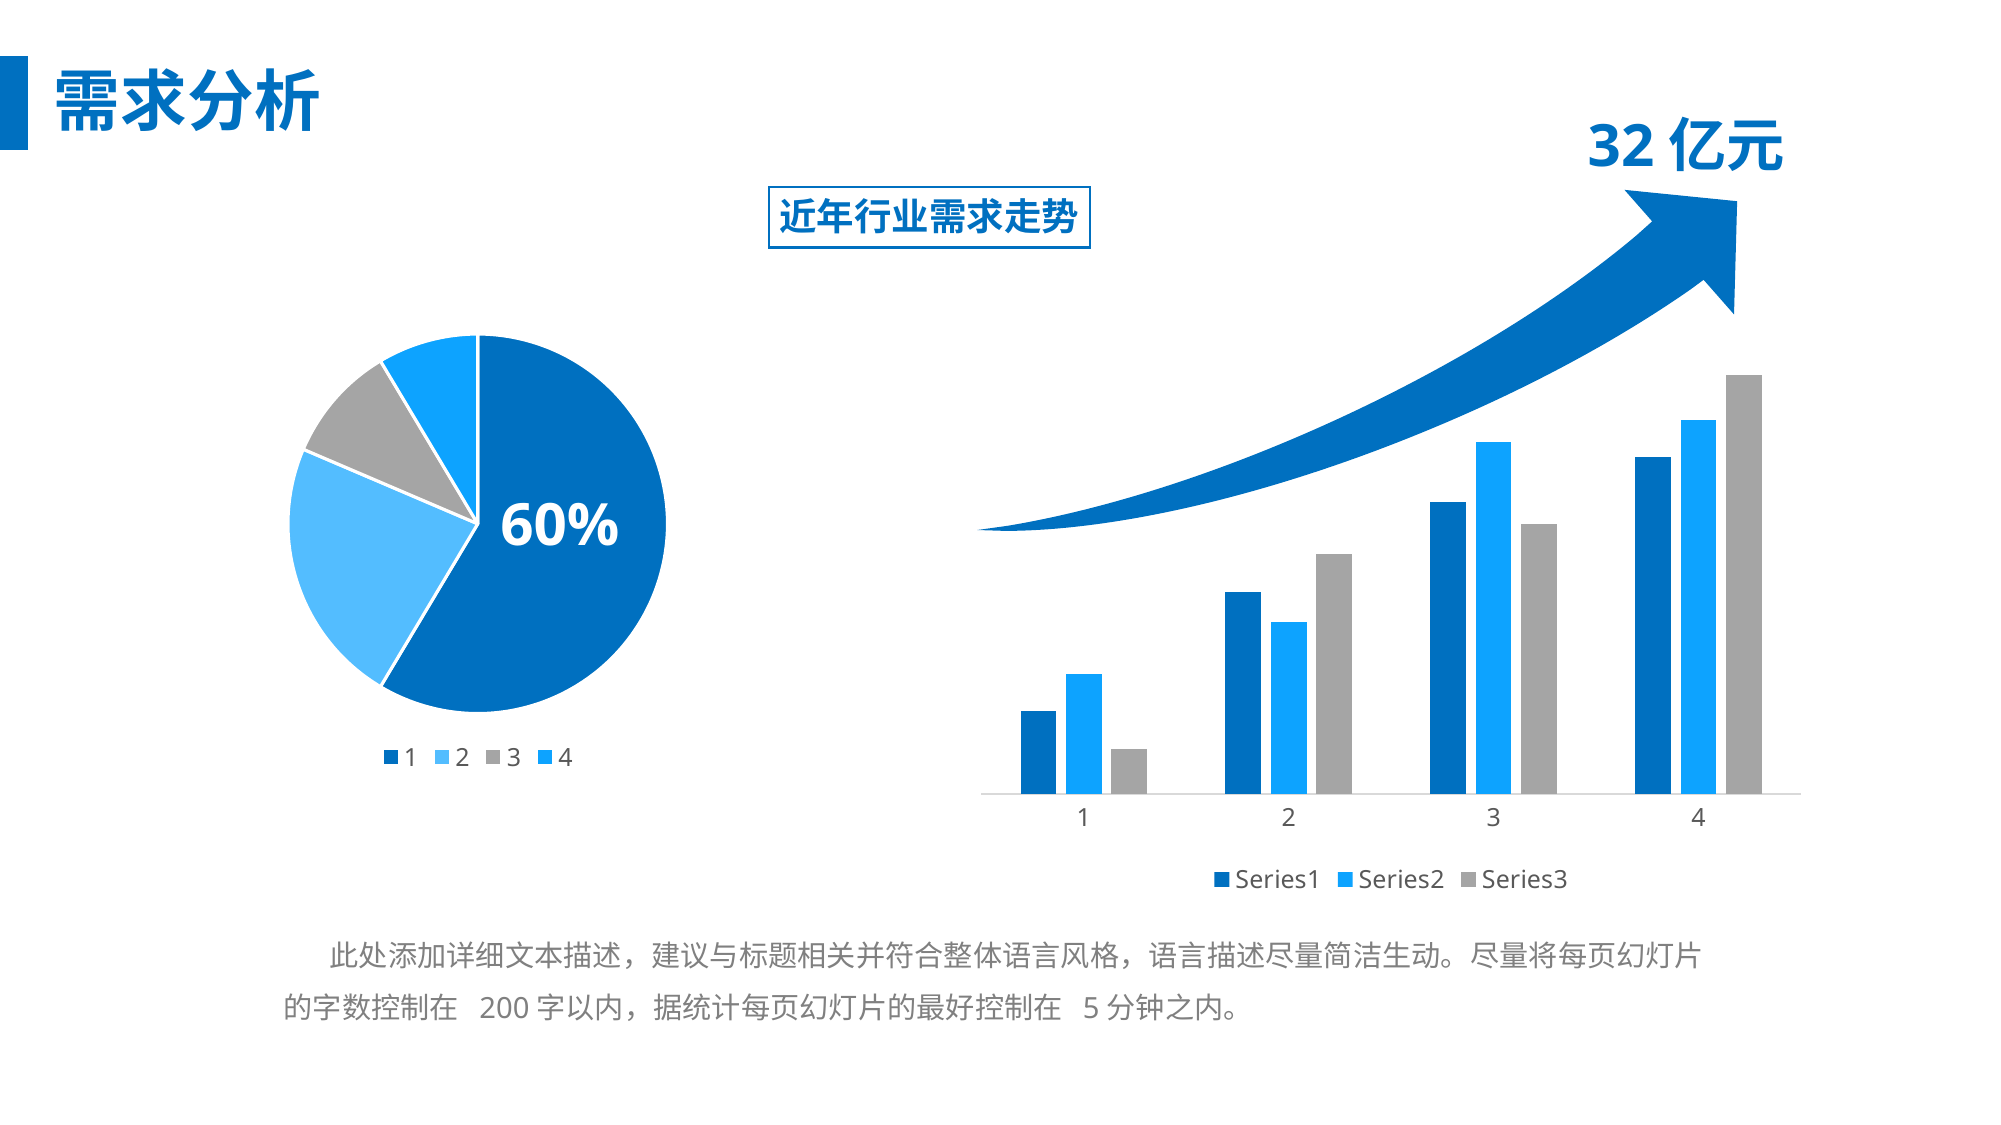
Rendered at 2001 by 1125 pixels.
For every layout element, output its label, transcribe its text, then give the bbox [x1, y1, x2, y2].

chart [136, 324, 819, 780]
text_box 32亿元 [1572, 101, 1832, 186]
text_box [764, 185, 1112, 248]
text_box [964, 227, 1819, 903]
text_box 此处添加详细文本描述，建议与标题相关并符合整体语言风格，语言描述尽量简洁生动。尽量将每页幻灯片的字数控制在 200字以内，据统计每页幻灯片的最好控制在 5分钟之内。 [269, 912, 1731, 1032]
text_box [0, 51, 372, 150]
